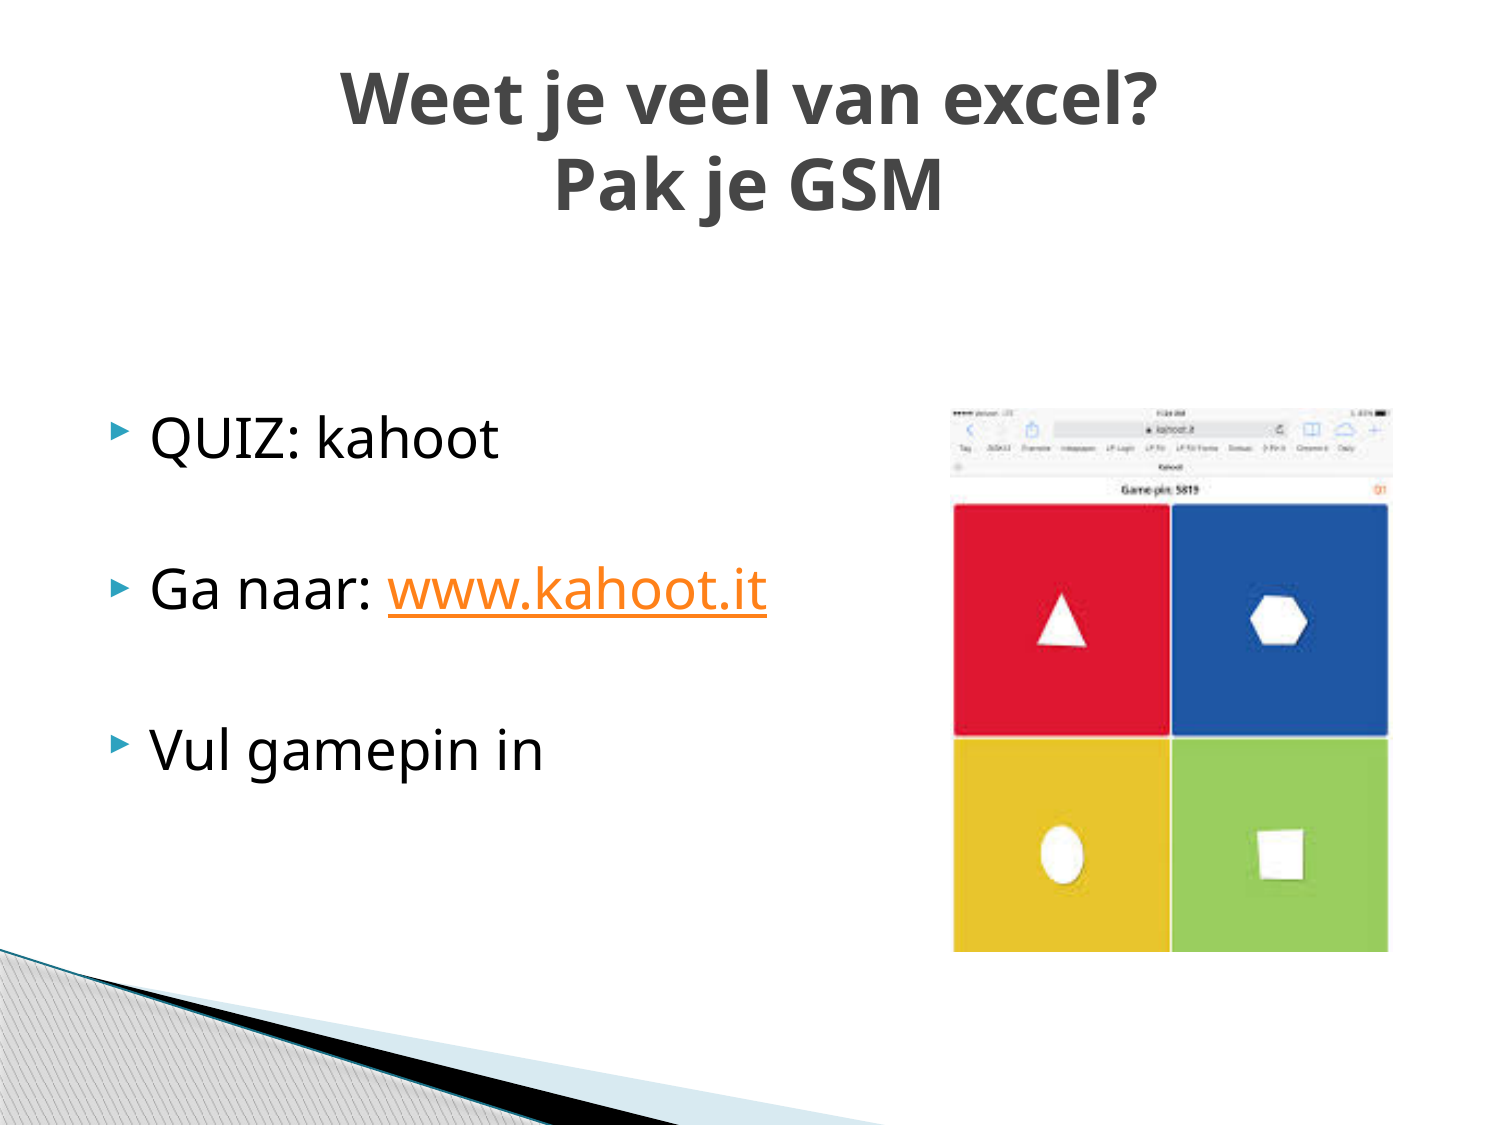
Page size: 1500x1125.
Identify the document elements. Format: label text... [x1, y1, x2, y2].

picture [950, 408, 1394, 952]
list QUIZ: kahoot Ga naar: www.kahoot.it Vul gamepin in [75, 243, 1425, 986]
title Weet je veel van excel? Pak je GSM [75, 45, 1425, 233]
